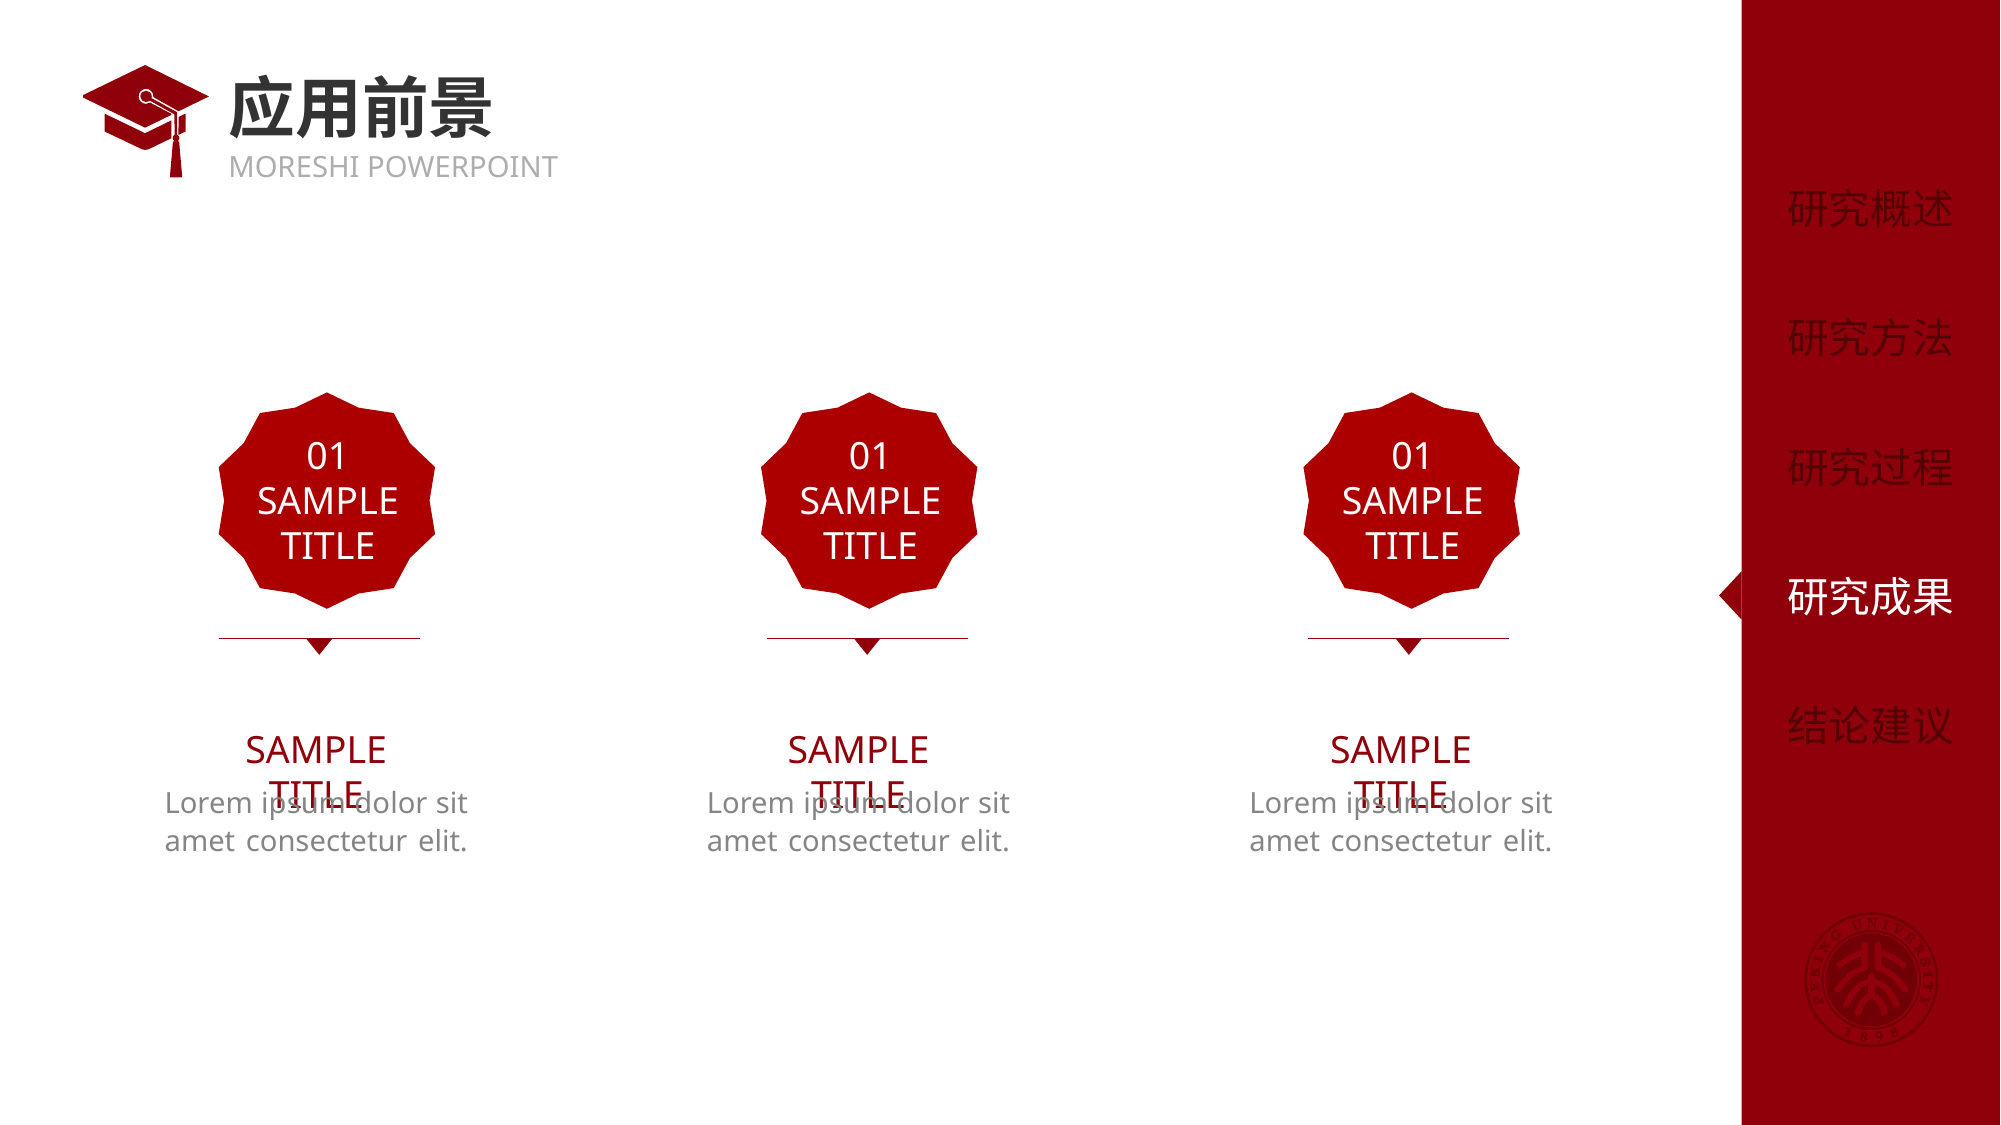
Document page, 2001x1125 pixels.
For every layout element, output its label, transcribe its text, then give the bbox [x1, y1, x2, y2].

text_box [1234, 718, 1568, 867]
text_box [218, 392, 436, 609]
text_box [761, 392, 978, 609]
text_box [1394, 639, 1423, 657]
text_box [1303, 392, 1520, 609]
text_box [692, 718, 1026, 867]
text_box [305, 639, 334, 657]
title 应用前景 [213, 55, 1077, 168]
text_box [853, 639, 882, 657]
picture [1804, 912, 1938, 1047]
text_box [149, 718, 483, 867]
